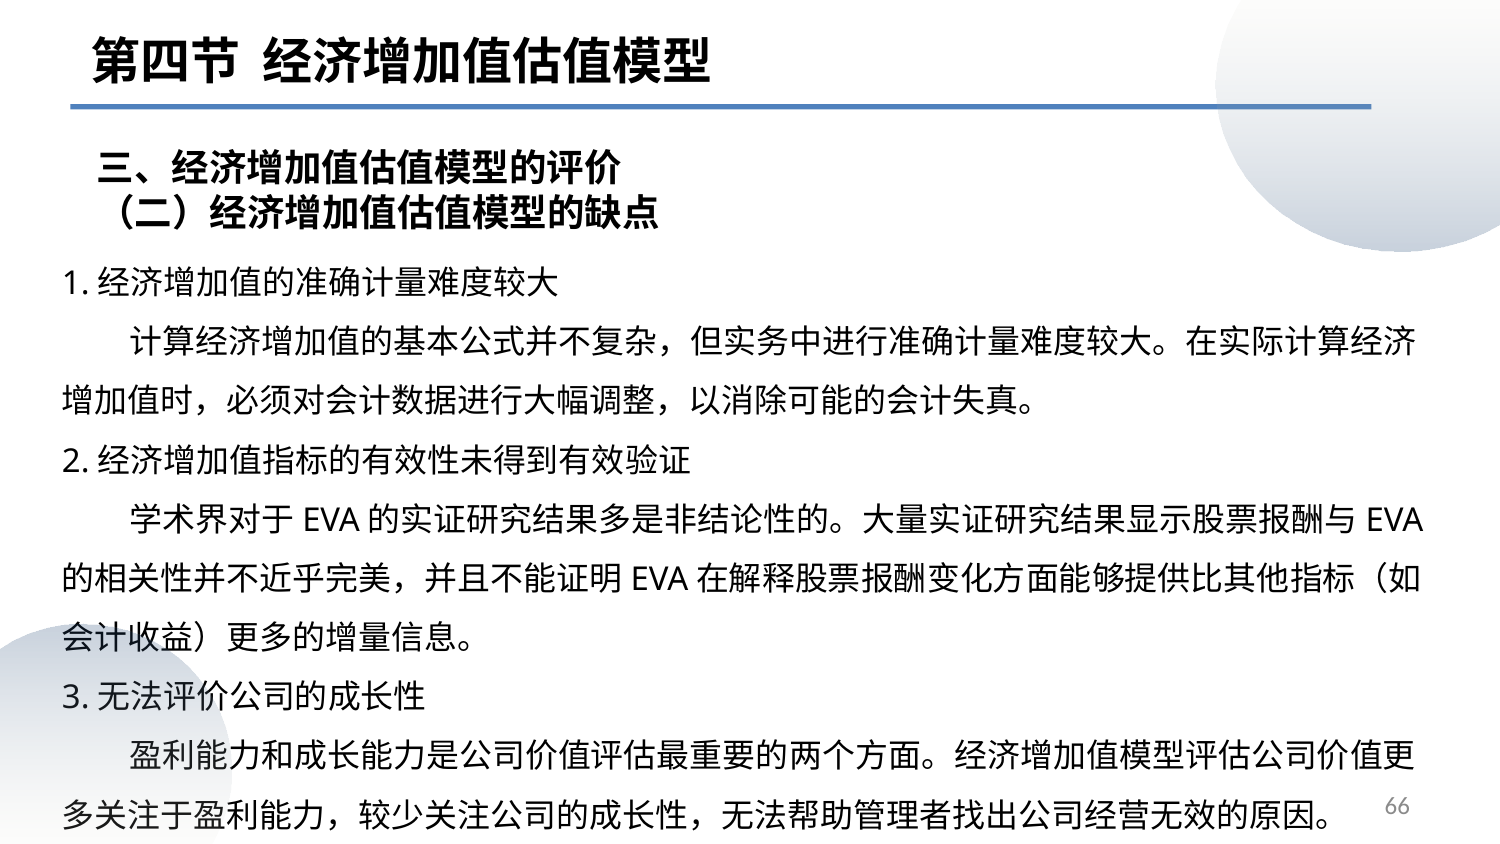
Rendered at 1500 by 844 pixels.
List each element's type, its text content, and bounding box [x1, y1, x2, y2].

text_box 三、经济增加值估值模型的评价 [82, 116, 704, 197]
text_box 第四节 经济增加值估值模型 [74, 23, 1225, 96]
text_box [0, 621, 234, 844]
slide_number 66 [1074, 782, 1425, 827]
text_box [1213, 0, 1500, 255]
list 1.经济增加值的准确计量难度较大 计算经济增加值的基本公式并不复杂，但实务中进行准确计量难度较大。在实际计算经济增加值时，必须对会计数据进行大幅调整，以消除可能的会计失真。 2.经济增加值指标的有效性未得到有效验证 学术界对于EVA的实证研究结果多是非结论性的。大量实证研究结果显示股票报酬与EVA的相关性并不近乎完美，并且不能证明EVA在解释股票报酬变化方面能够提供比其他指标（如会计收益）更多的增量信息。 3.无法评价公司的成长性 盈利能力和成长能力是公司价值评估最重要的两个方面。经济增加值模型评估公司价值更多关注于盈利能力，较少关注公司的成长性，无法帮助管理者找出公司经营无效的原因。 [46, 234, 1442, 844]
title （二）经济增加值估值模型的缺点 [82, 175, 1309, 234]
